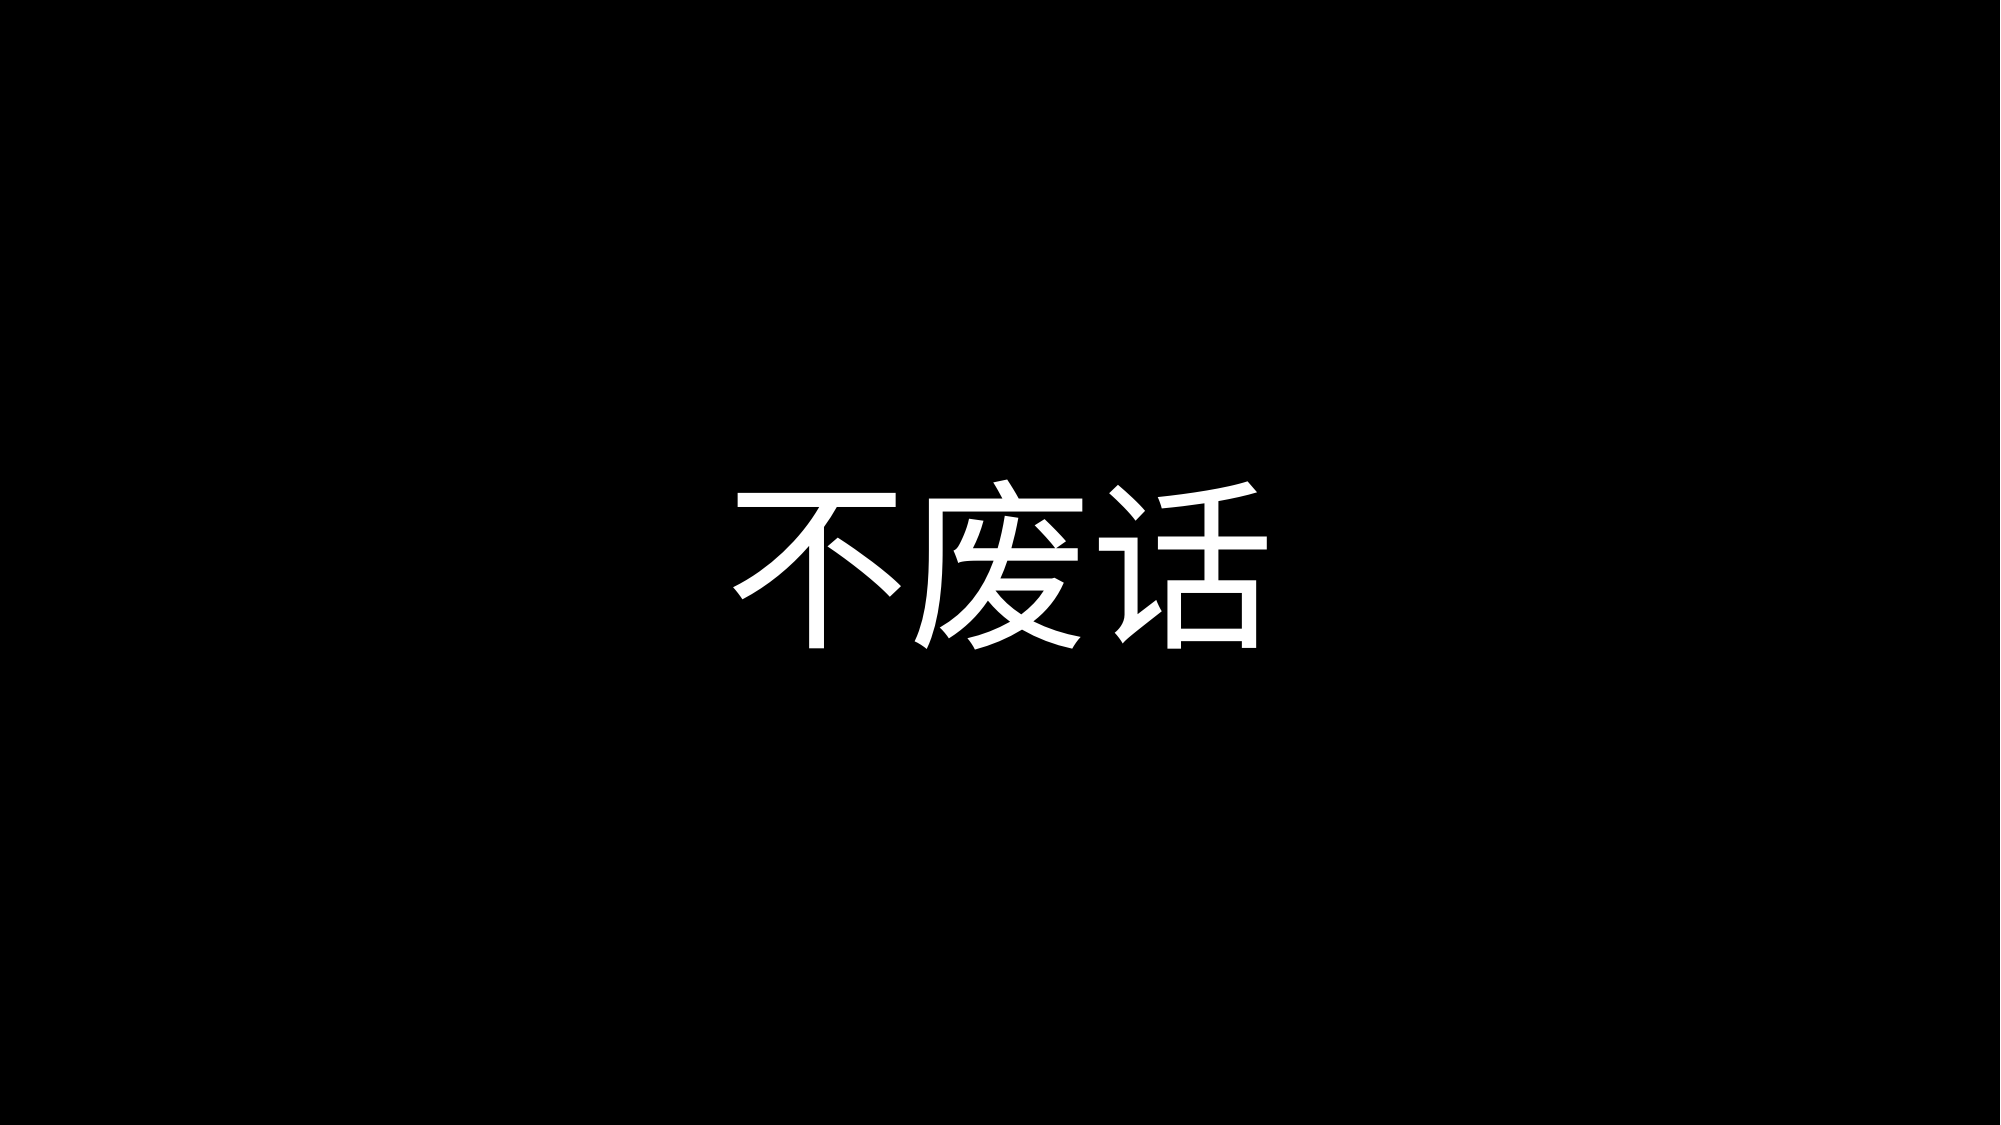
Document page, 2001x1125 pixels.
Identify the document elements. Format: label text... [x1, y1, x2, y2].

text_box 不废话 [647, 443, 1353, 679]
